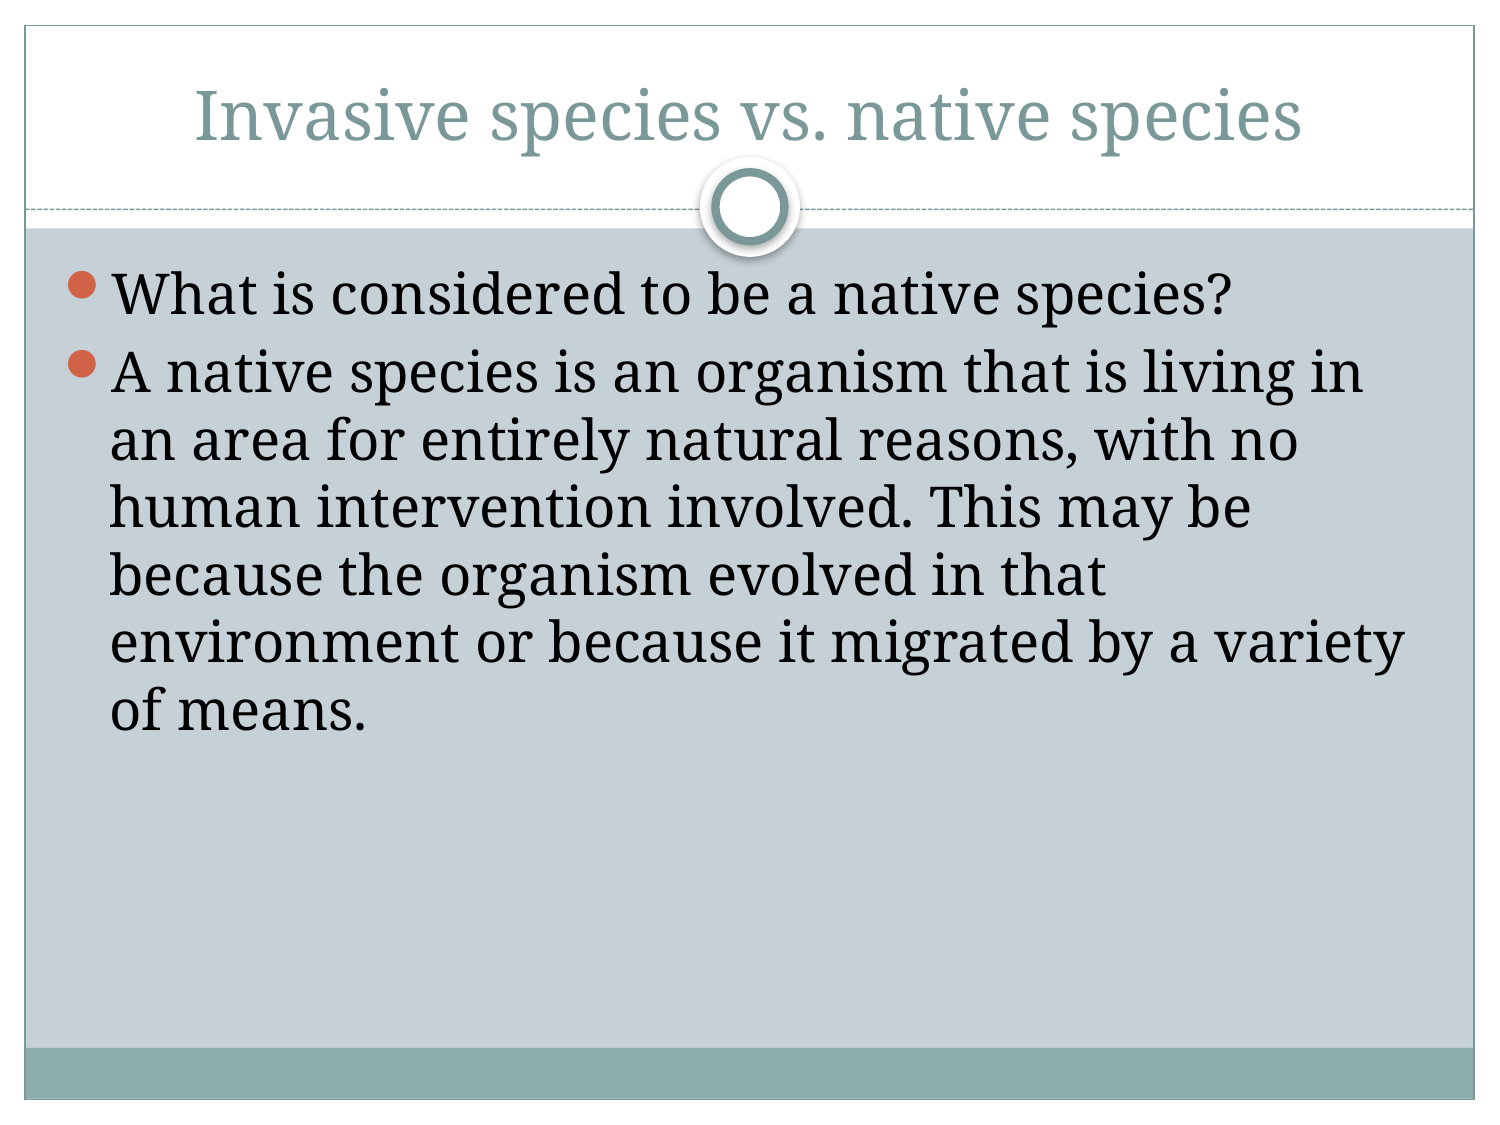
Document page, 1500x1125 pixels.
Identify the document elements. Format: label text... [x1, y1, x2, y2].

list What is considered to be a native species? A native species is an organism that is living in an area for entirely natural reasons, with no human intervention involved. This may be because the organism evolved in that environment or because it migrated by a variety of means. [49, 250, 1445, 1001]
title Invasive species vs. native species [49, 37, 1450, 162]
